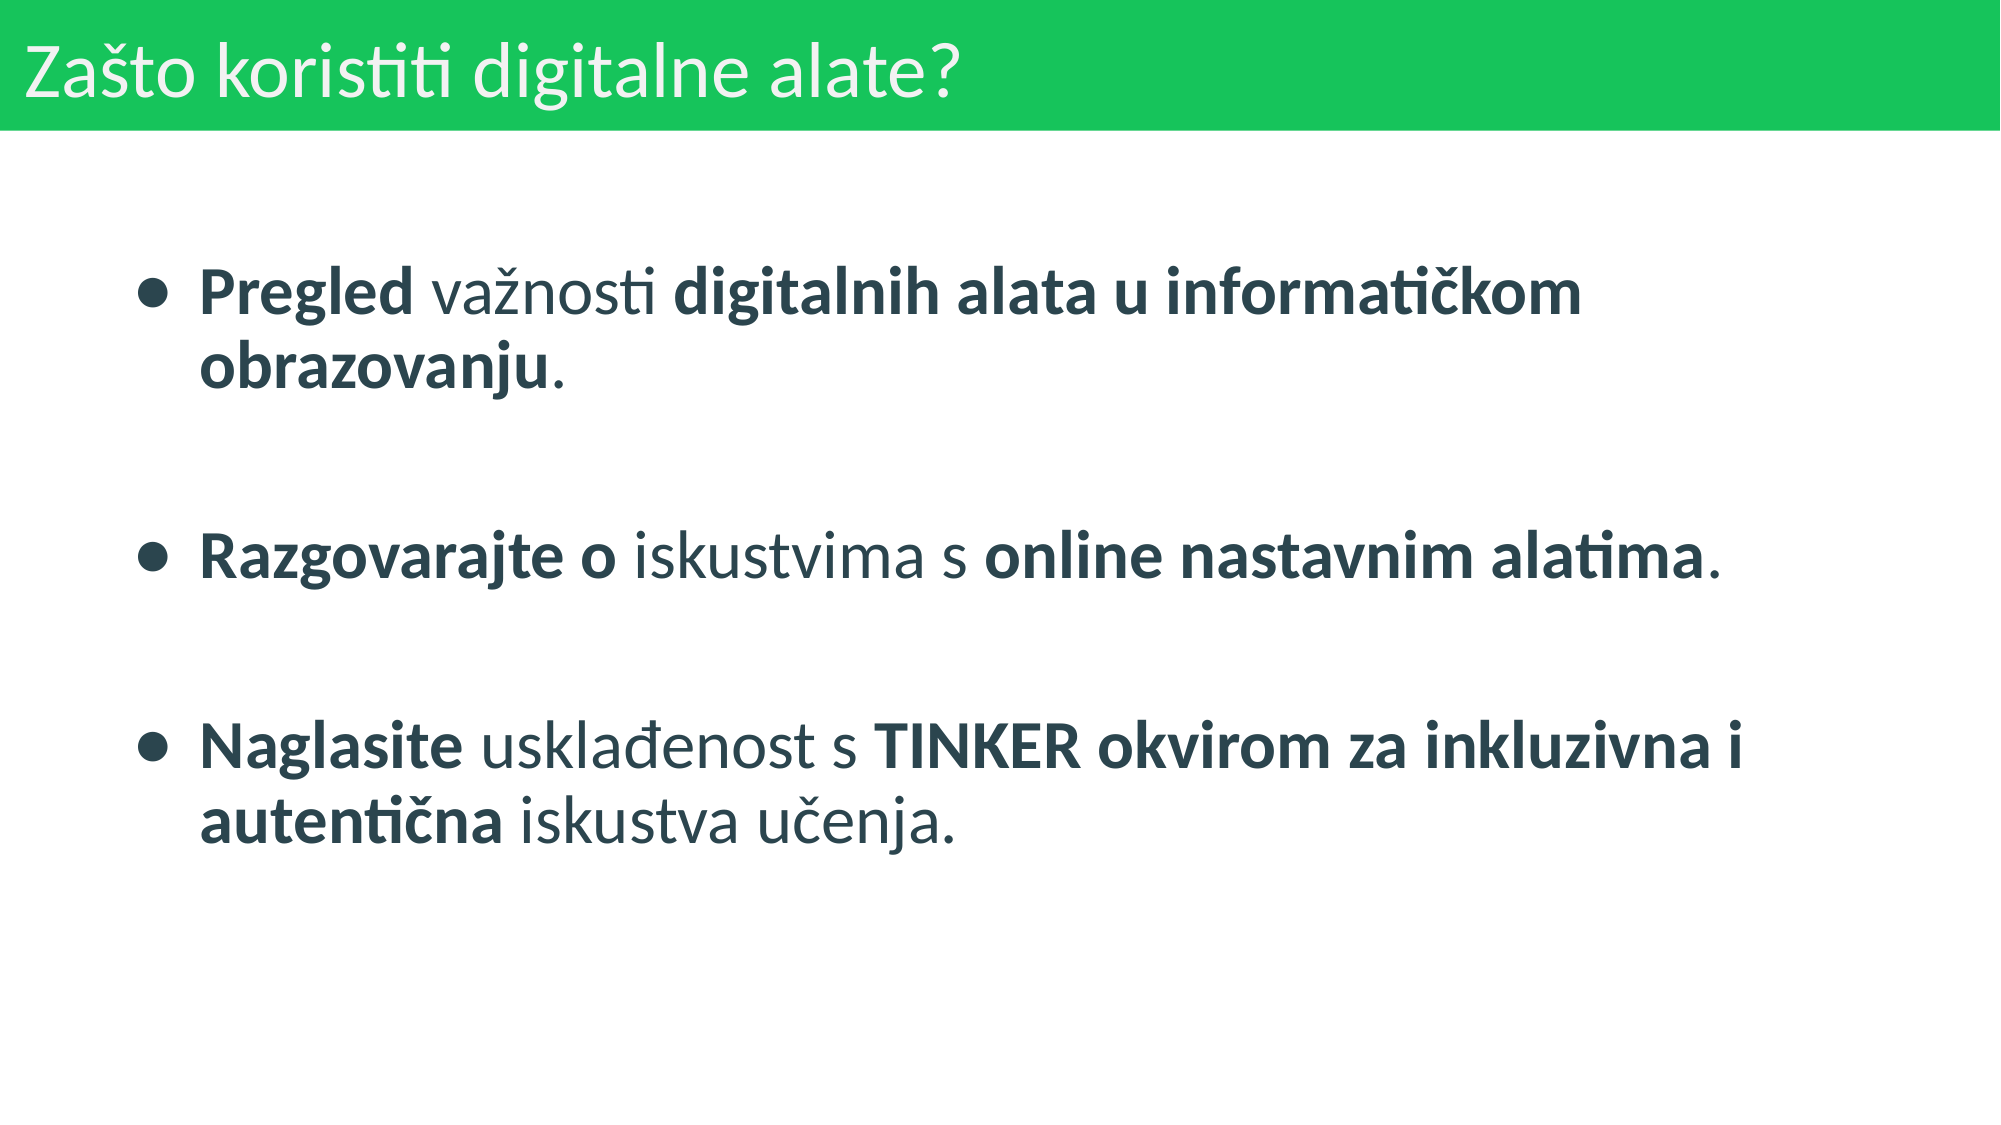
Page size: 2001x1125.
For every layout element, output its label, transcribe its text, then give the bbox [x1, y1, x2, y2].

title Zašto koristiti digitalne alate? [16, 13, 1976, 131]
list Pregled važnosti digitalnih alata u informatičkom obrazovanju. Razgovarajte o iskustvima s online nastavnim alatima. Naglasite usklađenost s TINKER okvirom za inkluzivna i autentična iskustva učenja. [16, 144, 1976, 1108]
